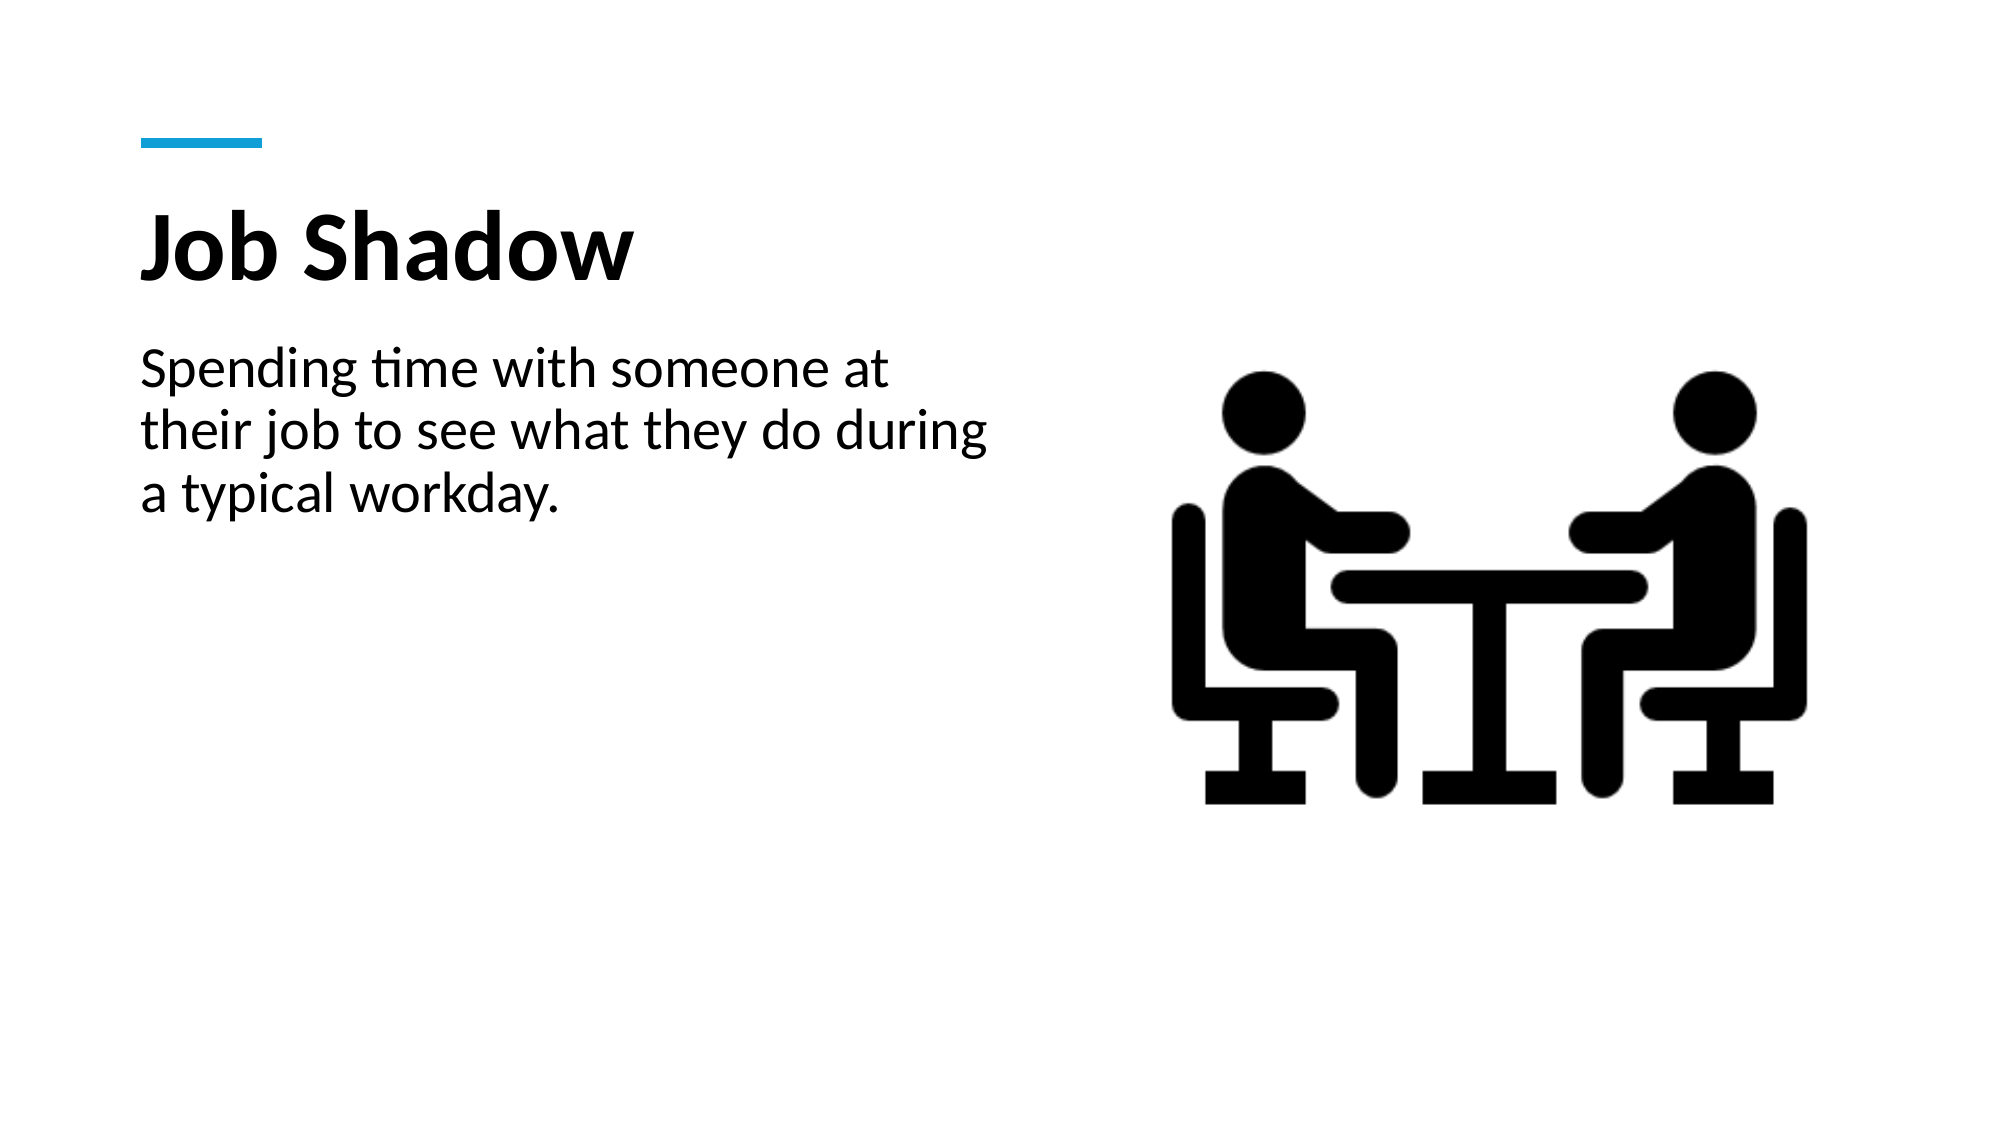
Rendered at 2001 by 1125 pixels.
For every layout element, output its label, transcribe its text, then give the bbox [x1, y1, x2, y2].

title Job Shadow [124, 186, 1088, 330]
list Spending time with someone at their job to see what they do during a typical workday. [124, 329, 1029, 1091]
picture [1088, 186, 1892, 990]
